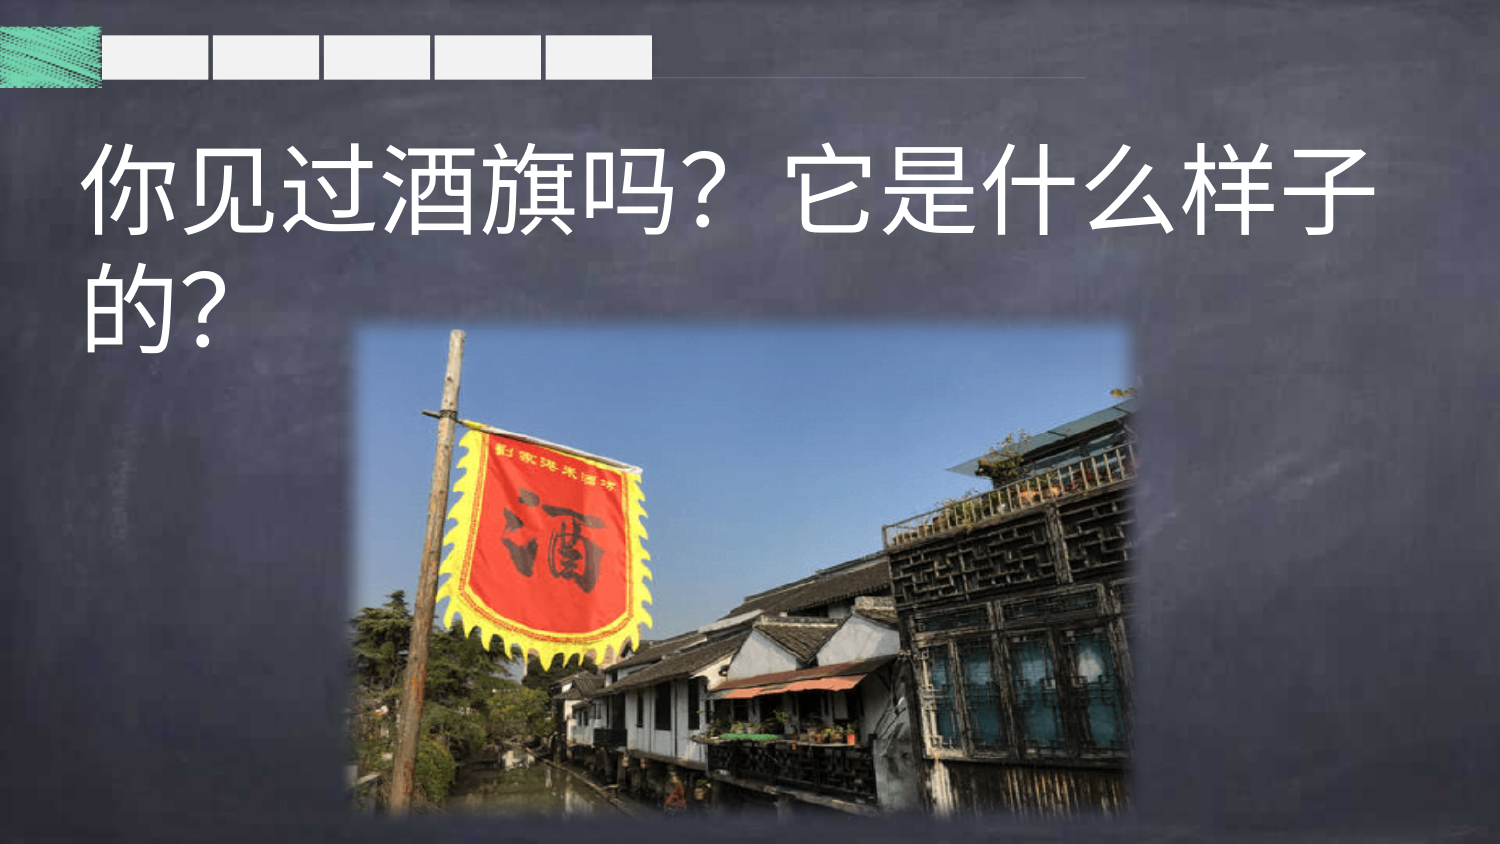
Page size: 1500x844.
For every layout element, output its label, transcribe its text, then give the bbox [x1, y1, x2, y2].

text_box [0, 25, 1087, 104]
picture [0, 0, 1500, 844]
text_box 你见过酒旗吗？它是什么样子的？ [64, 120, 1447, 376]
